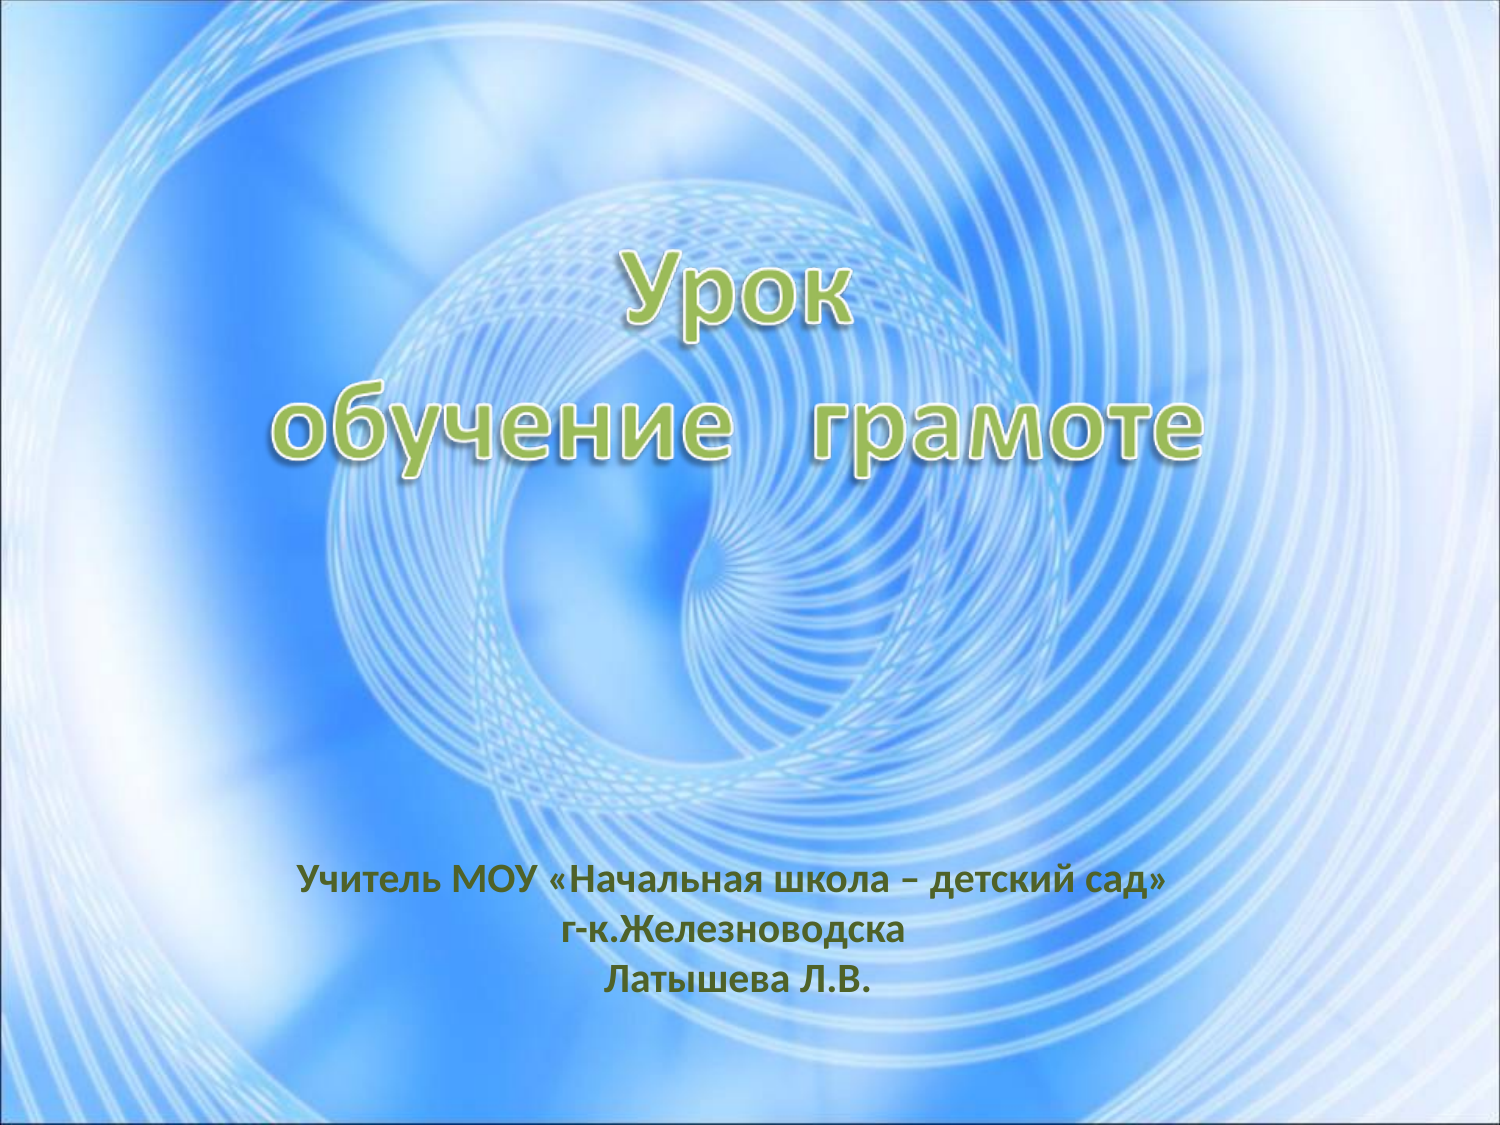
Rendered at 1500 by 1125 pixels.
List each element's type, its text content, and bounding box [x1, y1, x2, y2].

picture [0, 0, 1500, 1125]
text_box Учитель МОУ «Начальная школа – детский сад» г-к.Железноводска Латышева Л.В. [281, 843, 1196, 1009]
